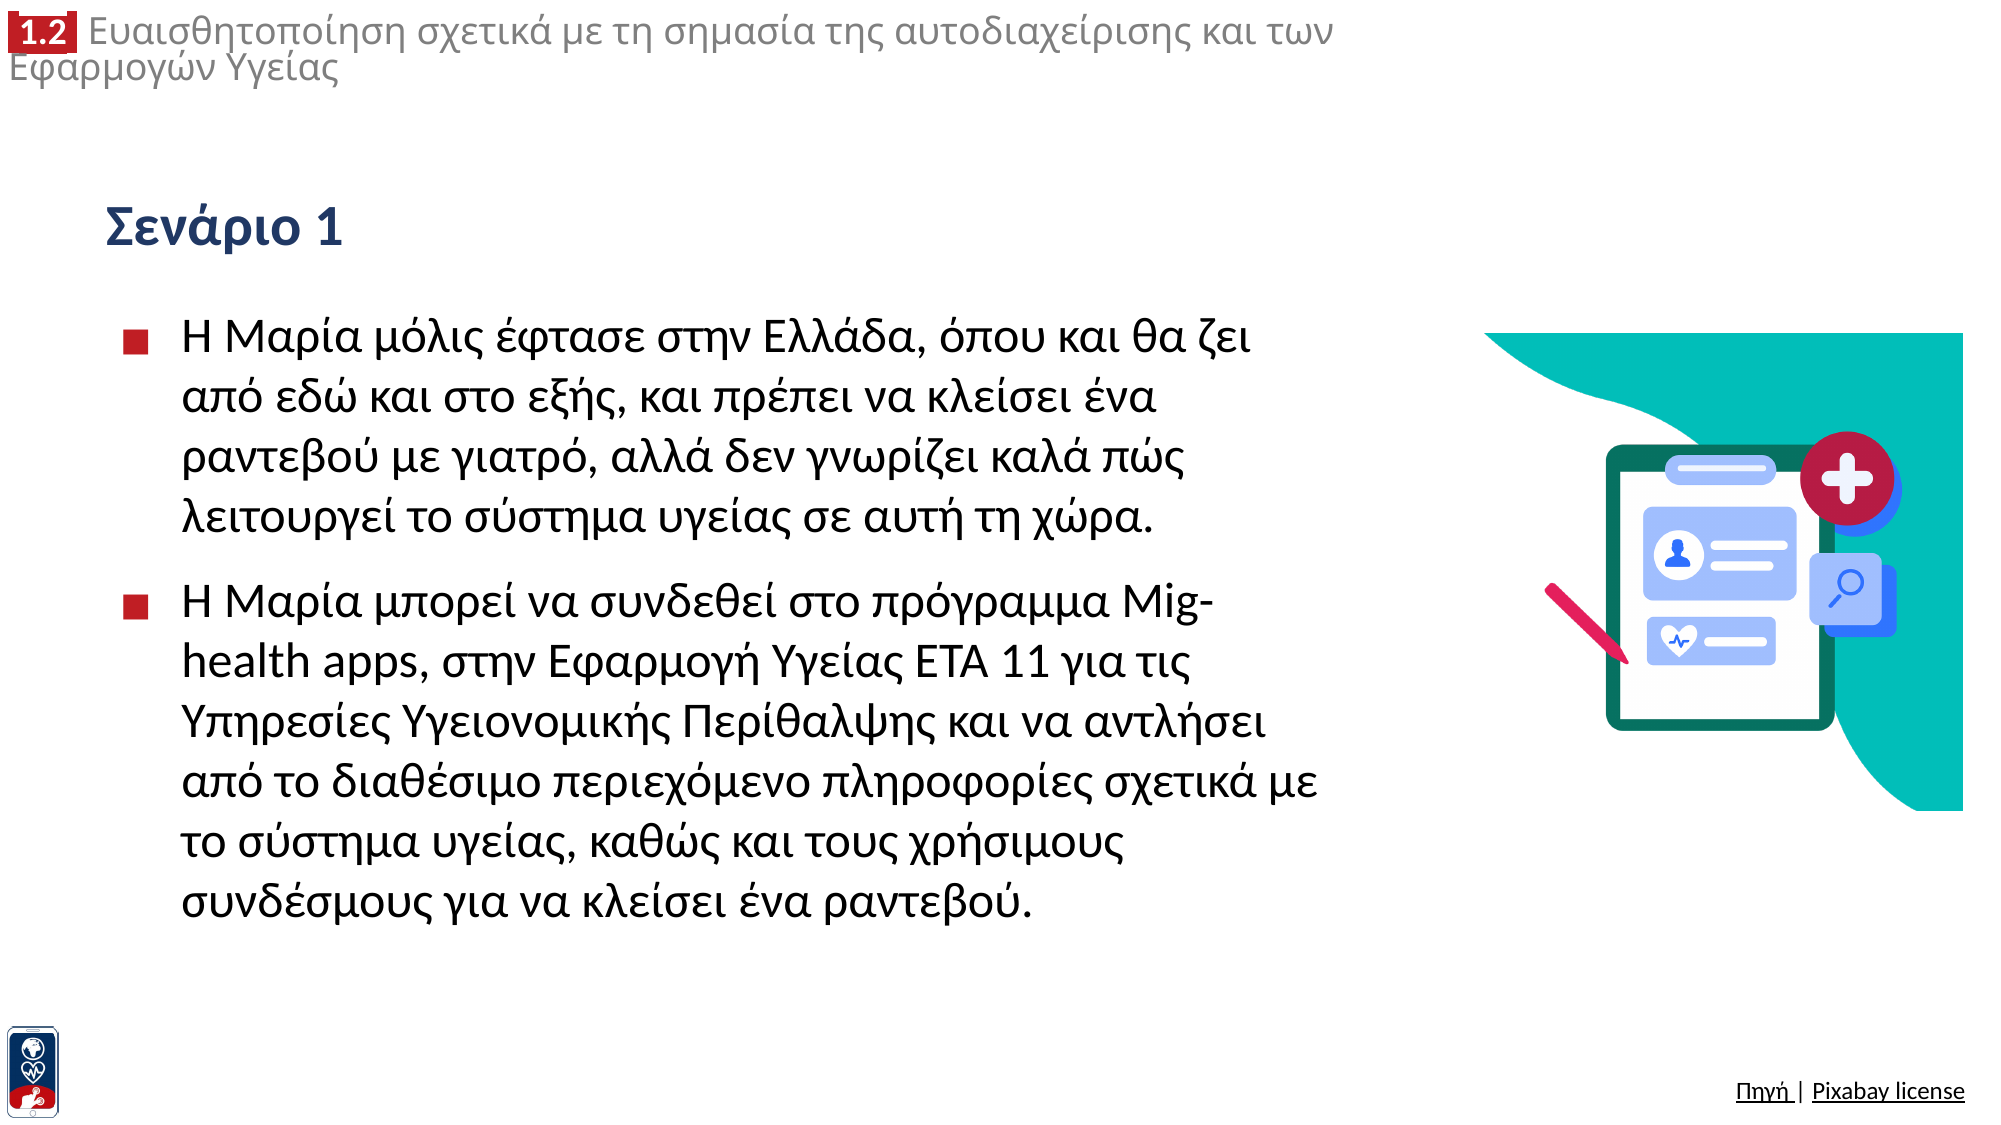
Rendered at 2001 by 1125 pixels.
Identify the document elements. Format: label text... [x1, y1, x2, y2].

title Σενάριο 1 [91, 177, 1906, 277]
text_box Πηγή | Pixabay license [541, 1066, 1981, 1112]
picture [7, 1026, 59, 1118]
list Η Μαρία μόλις έφτασε στην Ελλάδα, όπου και θα ζει από εδώ και στο εξής, και πρέπει να κλείσει ένα ραντεβού με γιατρό, αλλά δεν γνωρίζει καλά πώς λειτουργεί το σύστημα υγείας σε αυτή τη χώρα. Η Μαρία μπορεί να συνδεθεί στο πρόγραμμα Mig-health apps, στην Εφαρμογή Υγείας ETA 11 για τις Υπηρεσίες Υγειονομικής Περίθαλψης και να αντλήσει από το διαθέσιμο περιεχόμενο πληροφορίες σχετικά με το σύστημα υγείας, καθώς και τους χρήσιμους συνδέσμους για να κλείσει ένα ραντεβού. [91, 295, 1352, 1094]
picture [1483, 333, 1963, 811]
